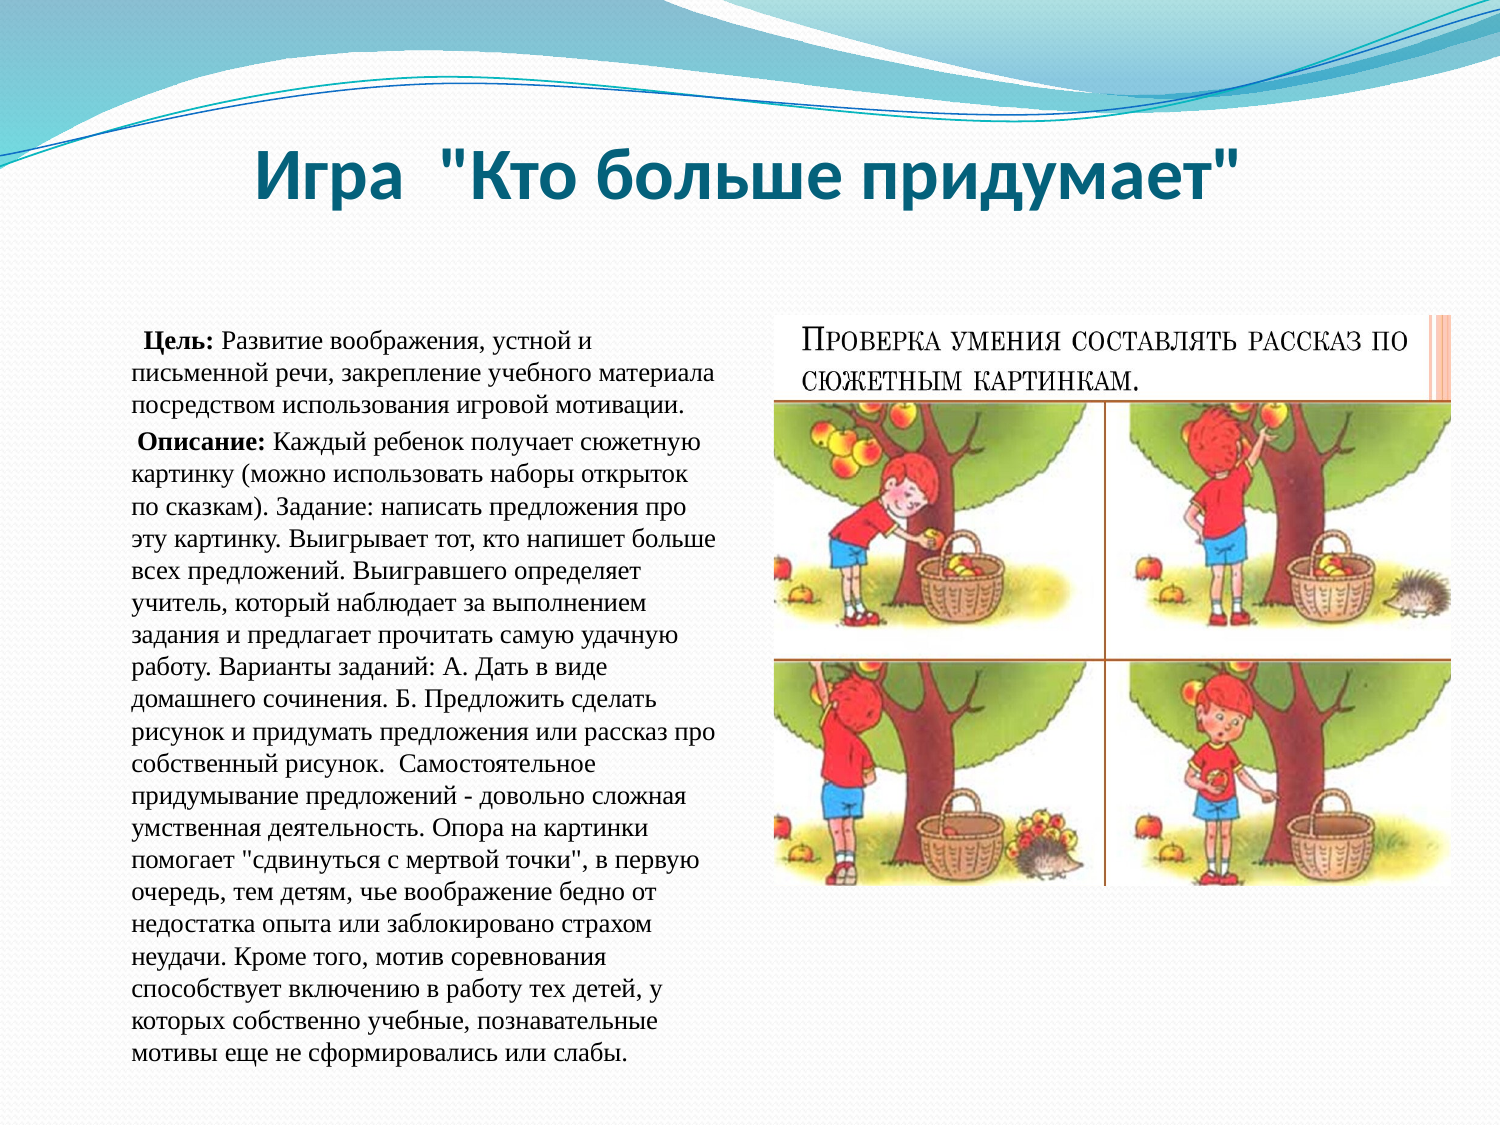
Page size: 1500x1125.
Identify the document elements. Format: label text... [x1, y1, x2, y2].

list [773, 315, 1452, 886]
list Цель: Развитие воображения, устной и письменной речи, закрепление учебного материала посредством использования игровой мотивации. Описание: Каждый ребенок получает сюжетную картинку (можно использовать наборы открыток по сказкам). Задание: написать предложения про эту картинку. Выигрывает тот, кто напишет больше всех предложений. Выигравшего определяет учитель, который наблюдает за выполнением задания и предлагает прочитать самую удачную работу. Варианты заданий: А. Дать в виде домашнего сочинения. Б. Предложить сделать рисунок и придумать предложения или рассказ про собственный рисунок. Самостоятельное придумывание предложений - довольно сложная умственная деятельность. Опора на картинки помогает "сдвинуться с мертвой точки", в первую очередь, тем детям, чье воображение бедно от недостатка опыта или заблокировано страхом неудачи. Кроме того, мотив соревнования способствует включению в работу тех детей, у которых собственно учебные, познавательные мотивы еще не сформировались или слабы. [75, 314, 738, 1083]
title Игра "Кто больше придумает" [75, 115, 1425, 303]
